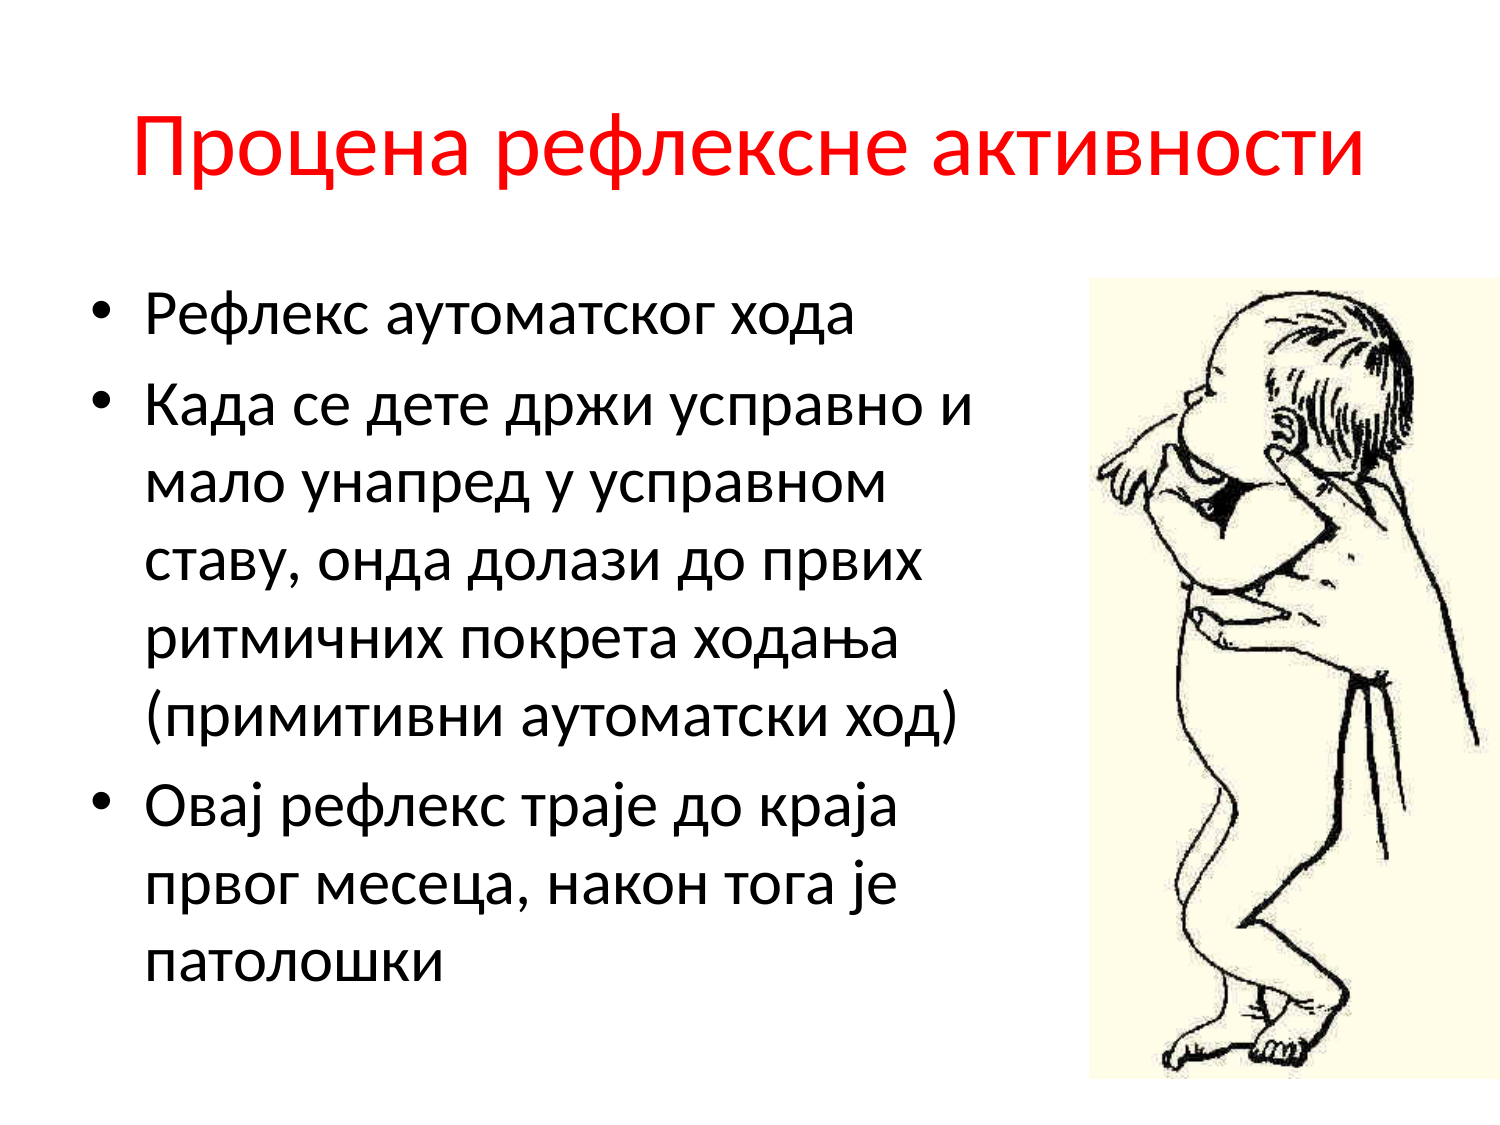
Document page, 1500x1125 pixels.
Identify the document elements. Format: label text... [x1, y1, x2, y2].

picture [1088, 278, 1500, 1080]
list Рефлекс аутоматског хода Када се дете држи усправно и мало унапред у усправном ставу, онда долази до првих ритмичних покрета ходања (примитивни аутоматски ход) Овај рефлекс траје до краја првог месеца, након тога је патолошки [75, 262, 1058, 1005]
title Процена рефлексне активности [75, 45, 1425, 233]
